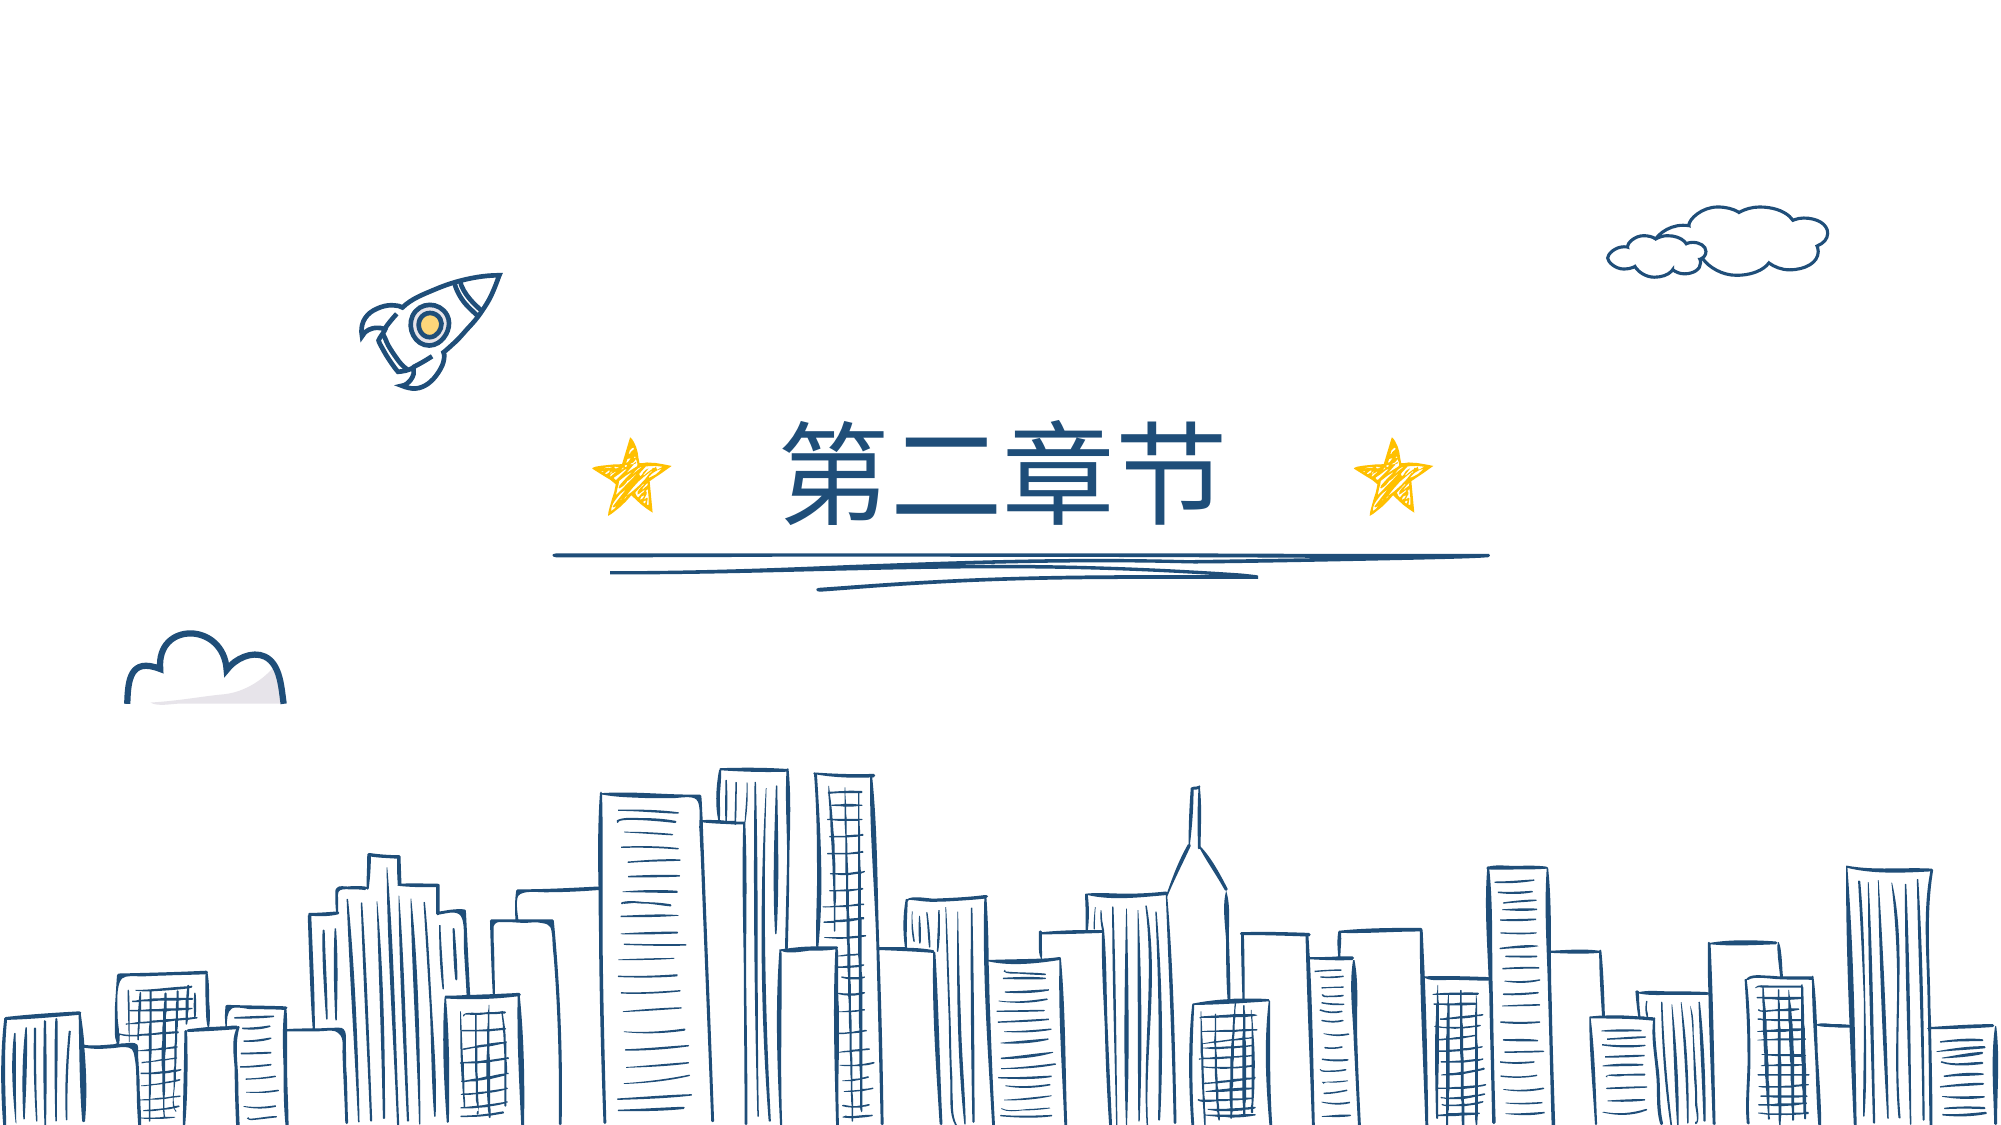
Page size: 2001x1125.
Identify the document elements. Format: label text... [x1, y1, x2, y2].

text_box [1607, 206, 1828, 278]
text_box [552, 553, 1490, 592]
text_box [1353, 437, 1434, 516]
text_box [127, 633, 284, 705]
text_box 第二章节 [762, 396, 1246, 547]
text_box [0, 767, 2000, 1125]
text_box [592, 437, 672, 516]
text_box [367, 250, 479, 390]
